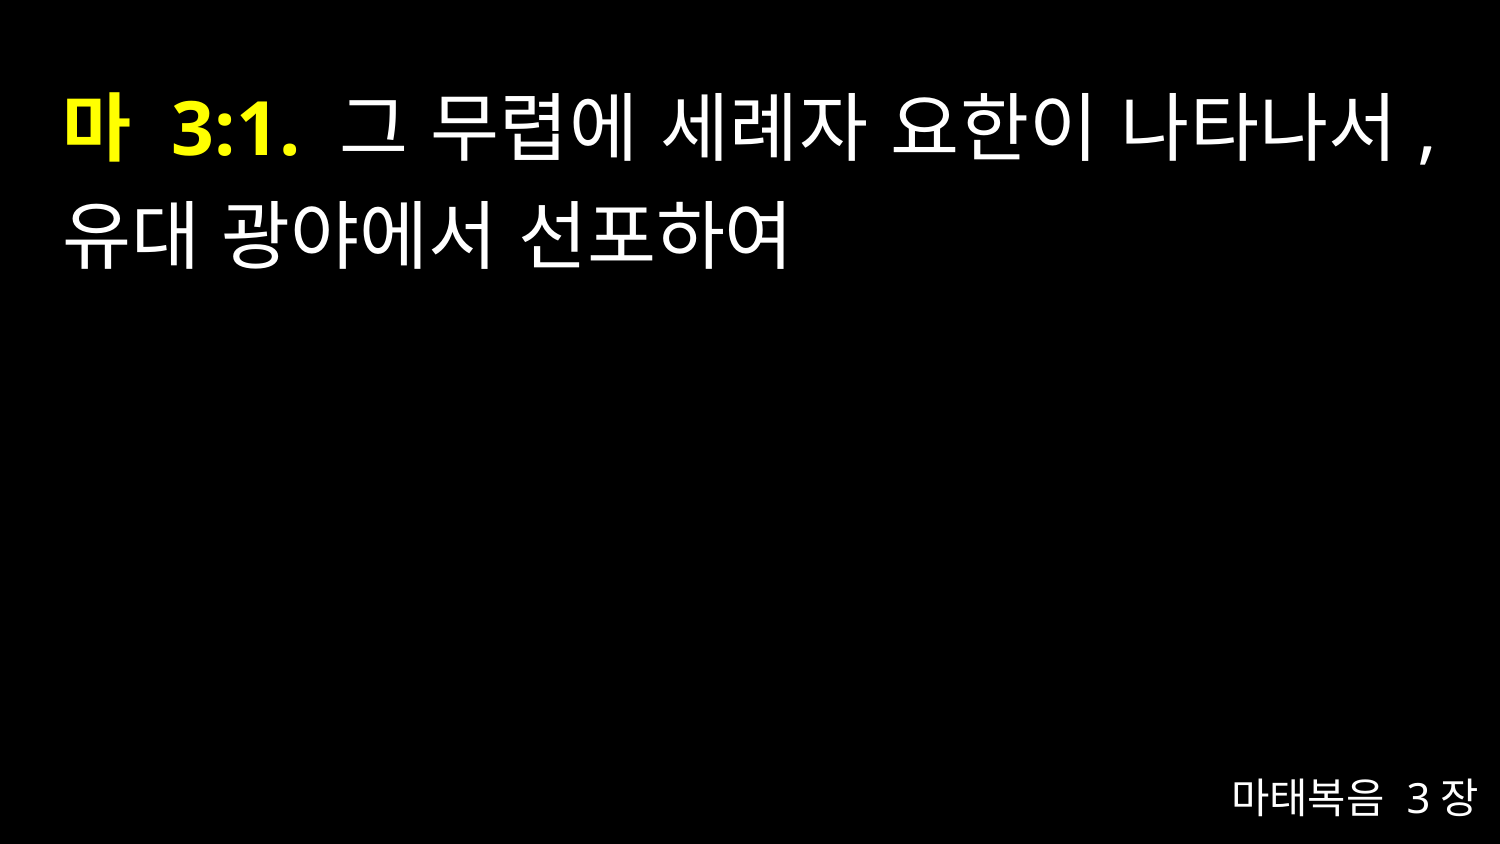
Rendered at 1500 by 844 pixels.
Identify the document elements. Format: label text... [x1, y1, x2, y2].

subtitle 마태복음 3장 [916, 770, 1500, 844]
title 마 3:1. 그 무렵에 세례자 요한이 나타나서, 유대 광야에서 선포하여 [0, 0, 1500, 844]
